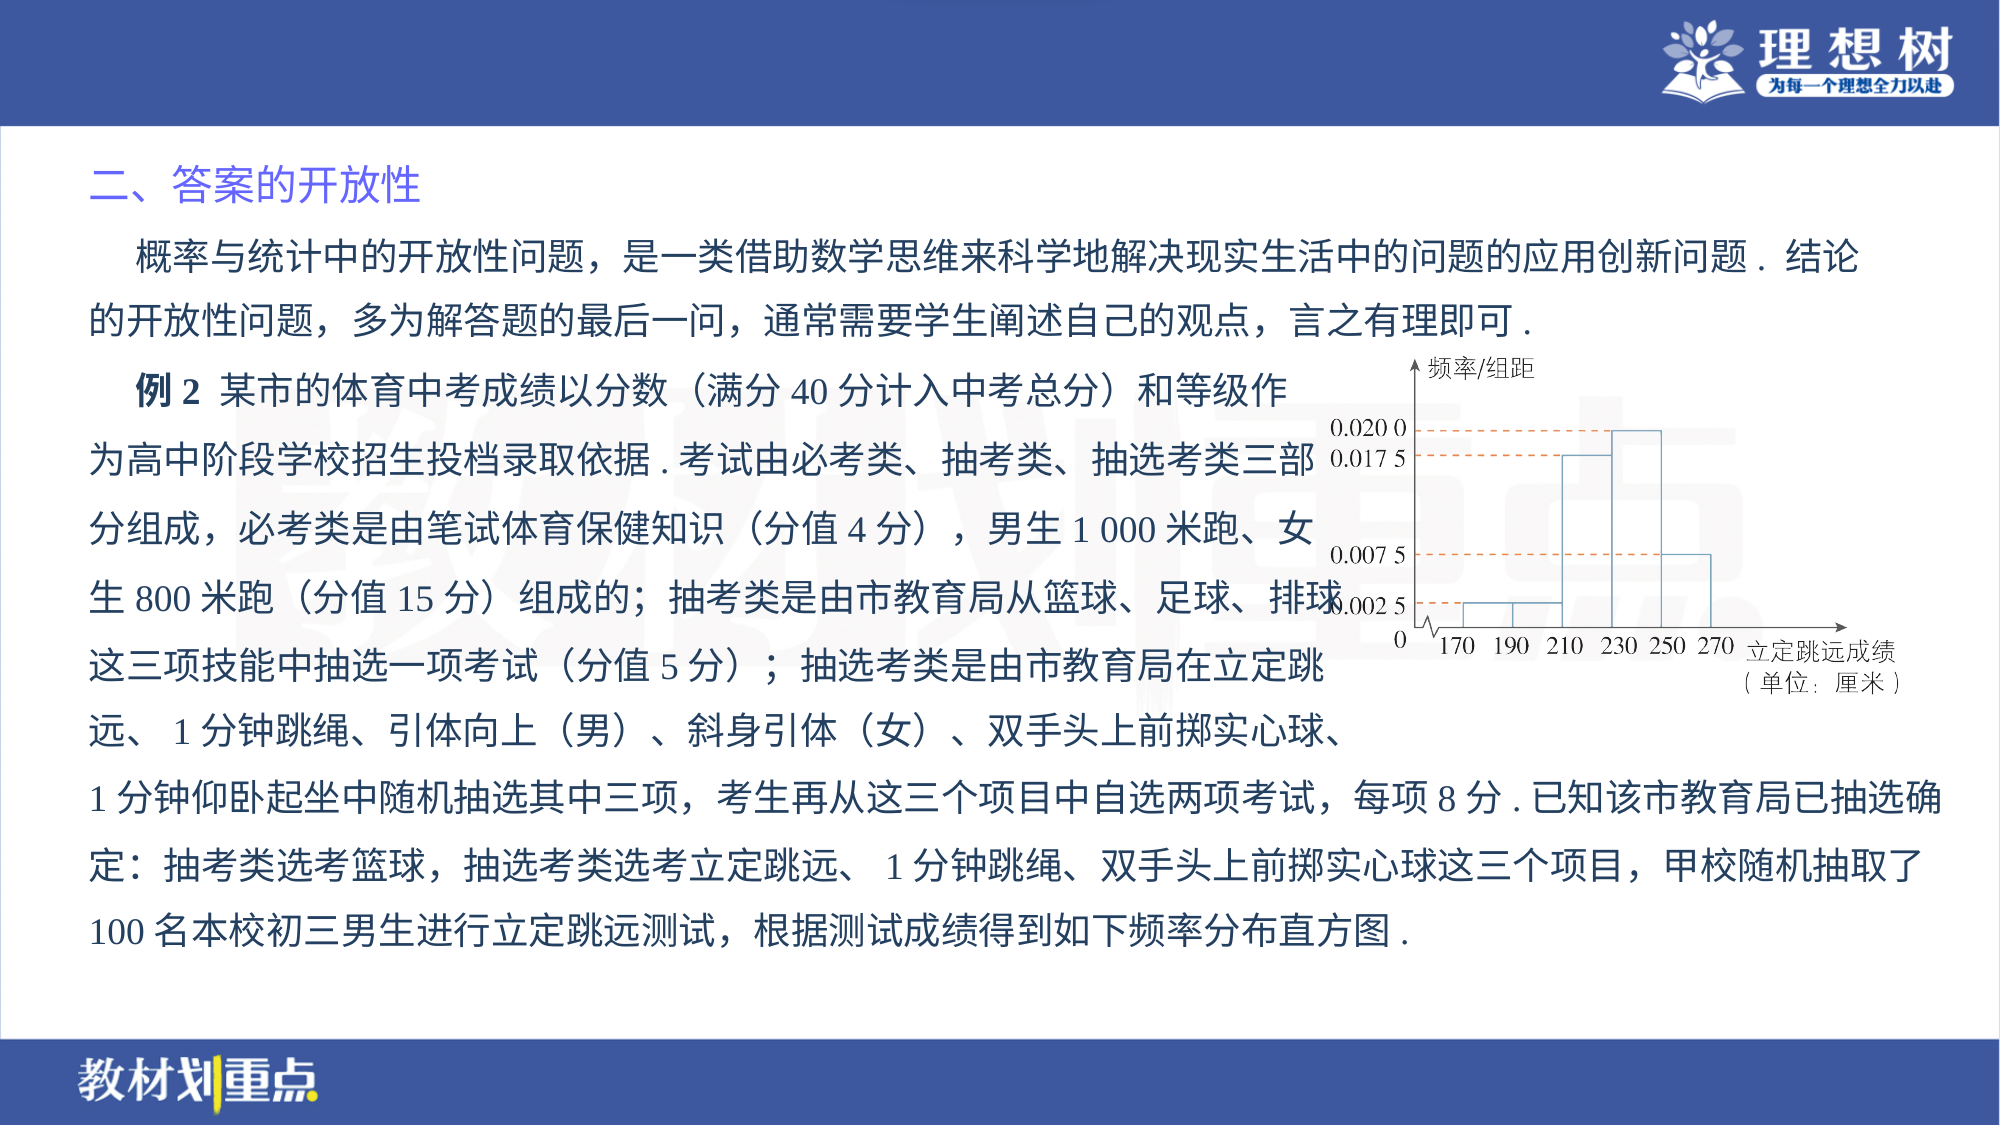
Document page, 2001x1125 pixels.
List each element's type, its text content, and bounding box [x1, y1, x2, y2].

text_box 二、答案的开放性 [88, 135, 1911, 208]
text_box 1分钟仰卧起坐中随机抽选其中三项，考生再从这三个项目中自选两项考试，每项8分.已知该市教育局已抽选确 定：抽考类选考篮球，抽选考类选考立定跳远、1分钟跳绳、双手头上前掷实心球这三个项目，甲校随机抽取了 100名本校初三男生进行立定跳远测试，根据测试成绩得到如下频率分布直方图. [88, 749, 1912, 946]
text_box 例2 某市的体育中考成绩以分数（满分40分计入中考总分）和等级作 为高中阶段学校招生投档录取依据.考试由必考类、抽考类、抽选考类三部 分组成，必考类是由笔试体育保健知识（分值4分），男生1 000米跑、女 生800米跑（分值15分）组成的；抽考类是由市教育局从篮球、足球、排球 这三项技能中抽选一项考试（分值5分）；抽选考类是由市教育局在立定跳 远、1分钟跳绳、引体向上（男）、斜身引体（女）、双手头上前掷实心球、 [88, 343, 1311, 746]
text_box 概率与统计中的开放性问题，是一类借助数学思维来科学地解决现实生活中的问题的应用创新问题. 结论 的开放性问题，多为解答题的最后一问，通常需要学生阐述自己的观点，言之有理即可. [88, 208, 1911, 336]
picture [0, 0, 2000, 1125]
